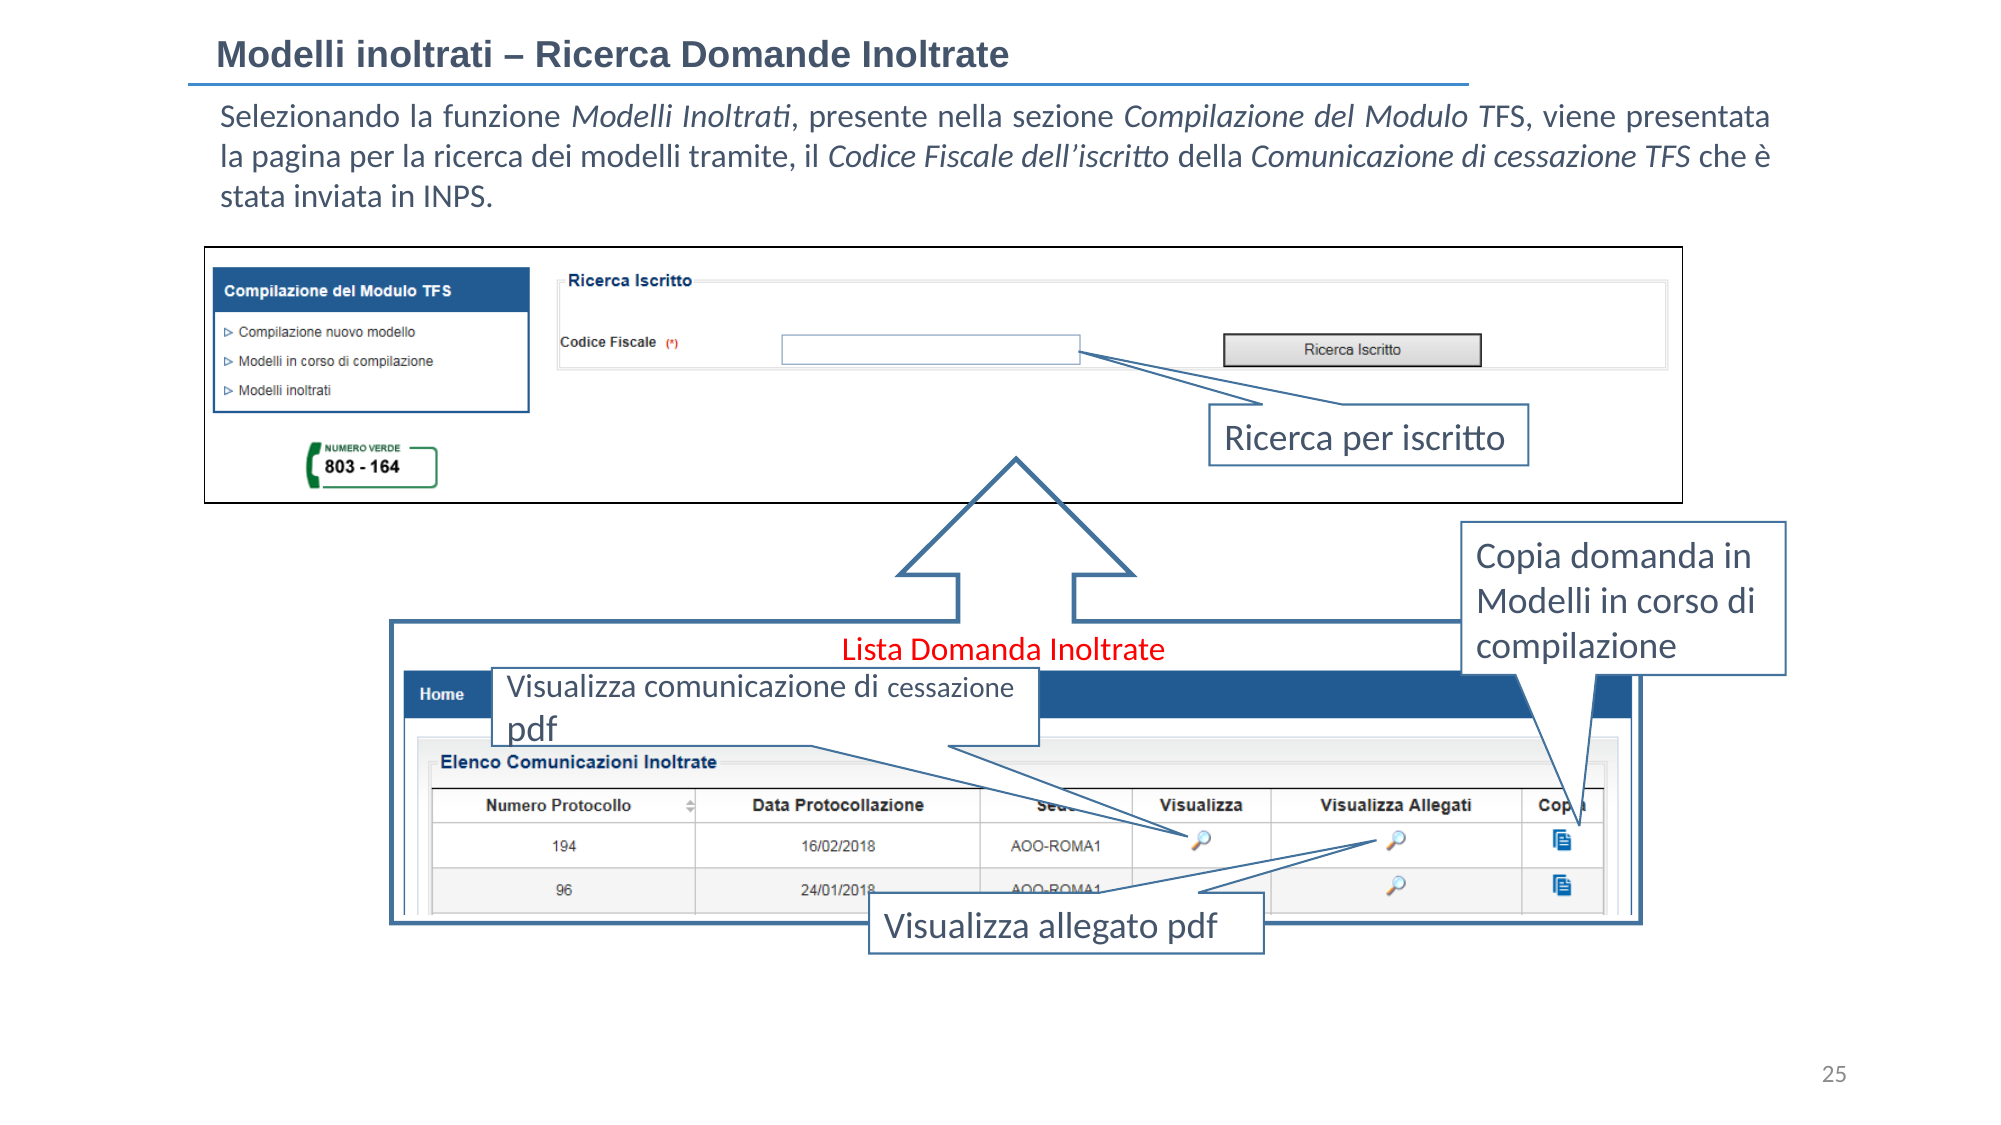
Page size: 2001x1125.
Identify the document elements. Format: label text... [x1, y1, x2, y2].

text_box [1265, 677, 1642, 925]
text_box [1206, 620, 1460, 667]
text_box Visualizza allegato pdf [868, 915, 1265, 955]
text_box [390, 620, 868, 925]
text_box [897, 503, 1135, 619]
slide_number 25 [1412, 1042, 1863, 1103]
text_box Copia domanda in Modelli in corso di compilazione [1460, 520, 1787, 677]
text_box Selezionando la funzione Modelli Inoltrati, presente nella sezione Compilazione del Modulo TFS, viene presentata la pagina per la ricerca dei modelli tramite, il Codice Fiscale dell’iscritto della Comunicazione di cessazione TFS che è stata inviata in INPS. [205, 87, 1786, 222]
picture [399, 667, 1637, 915]
picture [205, 247, 1682, 503]
text_box Lista Domanda Inoltrate [827, 619, 1206, 667]
text_box Modelli inoltrati – Ricerca Domande Inoltrate [201, 22, 1026, 83]
